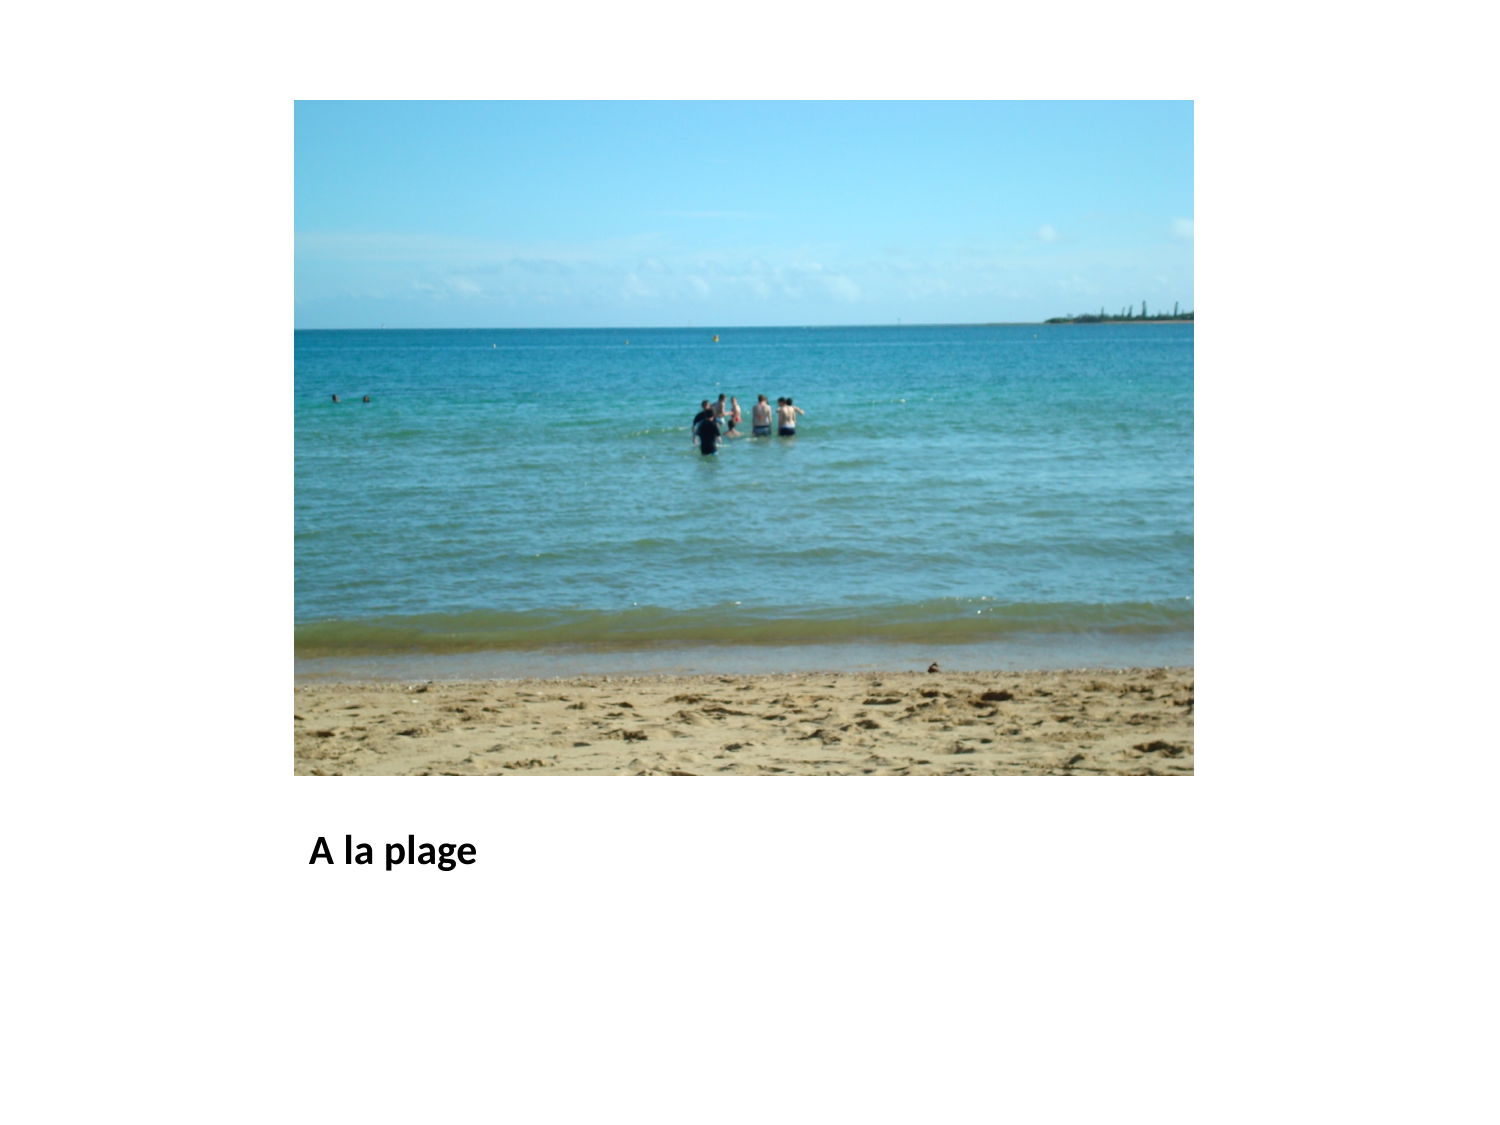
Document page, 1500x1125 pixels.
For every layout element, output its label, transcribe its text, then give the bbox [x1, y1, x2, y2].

picture [293, 100, 1195, 776]
title A la plage [294, 787, 1194, 881]
